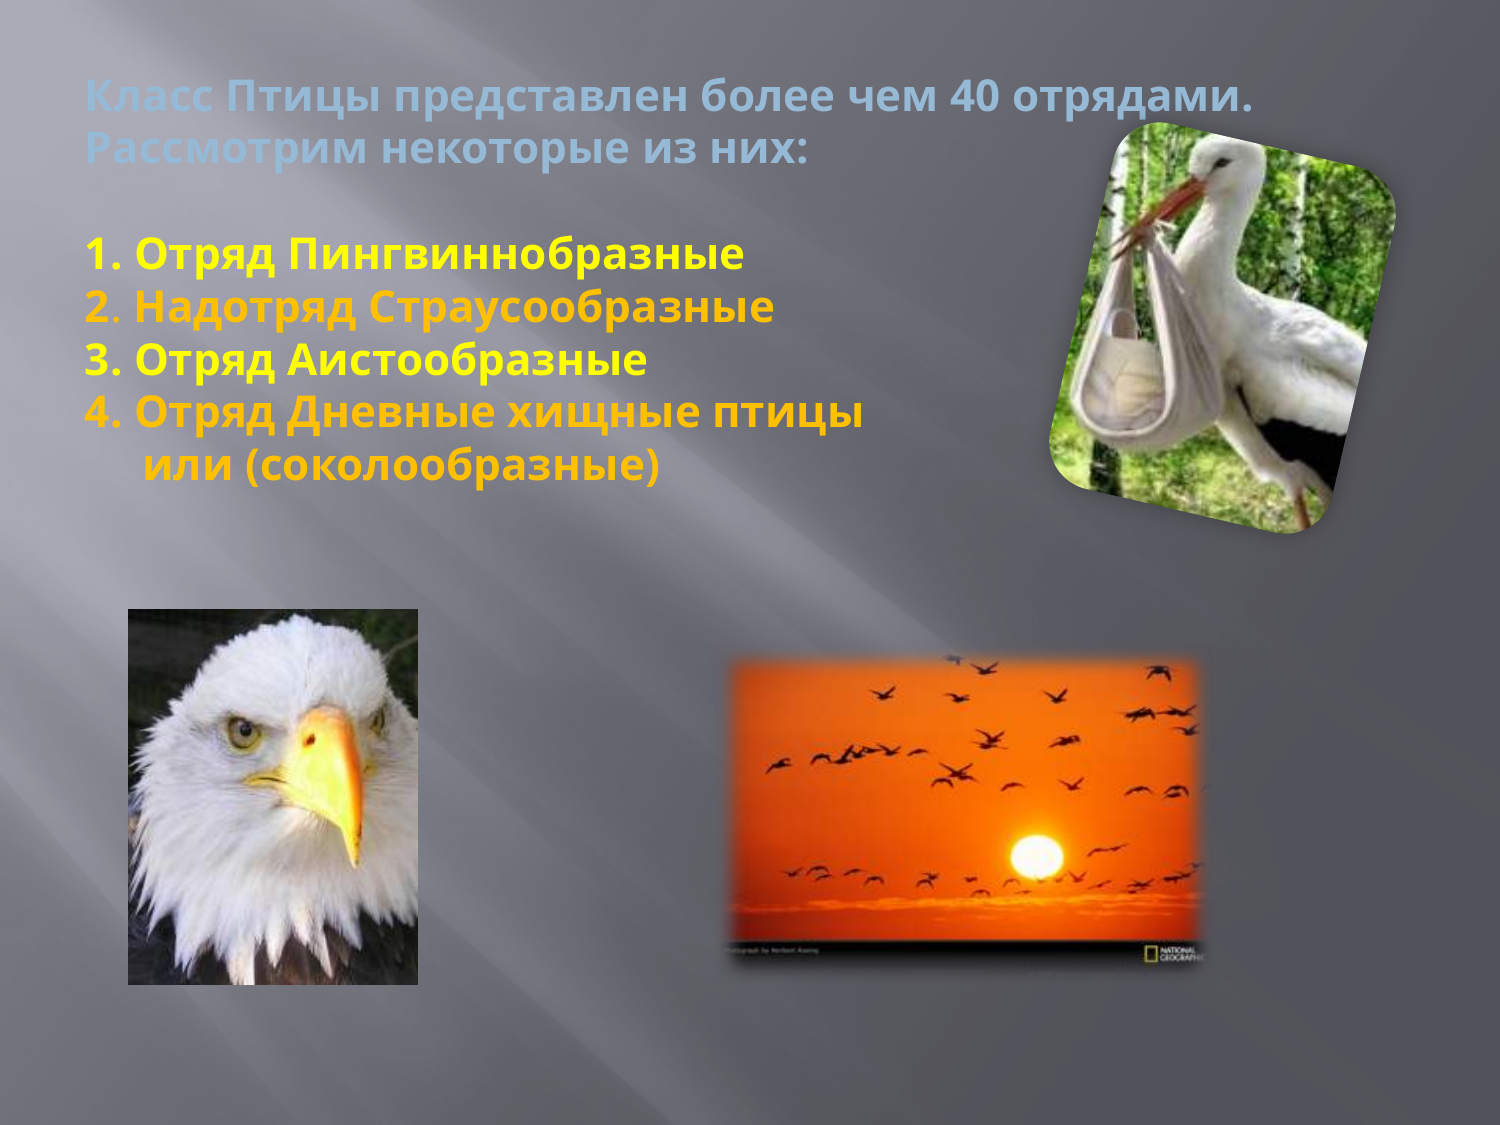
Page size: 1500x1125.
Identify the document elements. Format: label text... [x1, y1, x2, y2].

picture [128, 609, 419, 985]
title Класс Птицы представлен более чем 40 отрядами. Рассмотрим некоторые из них: 1. Отряд Пингвиннобразные 2. Надотряд Страусообразные 3. Отряд Аистообразные 4. Отряд Дневные хищные птицы или (соколообразные) [70, 58, 1379, 551]
picture [714, 644, 1216, 985]
picture [1049, 122, 1397, 534]
